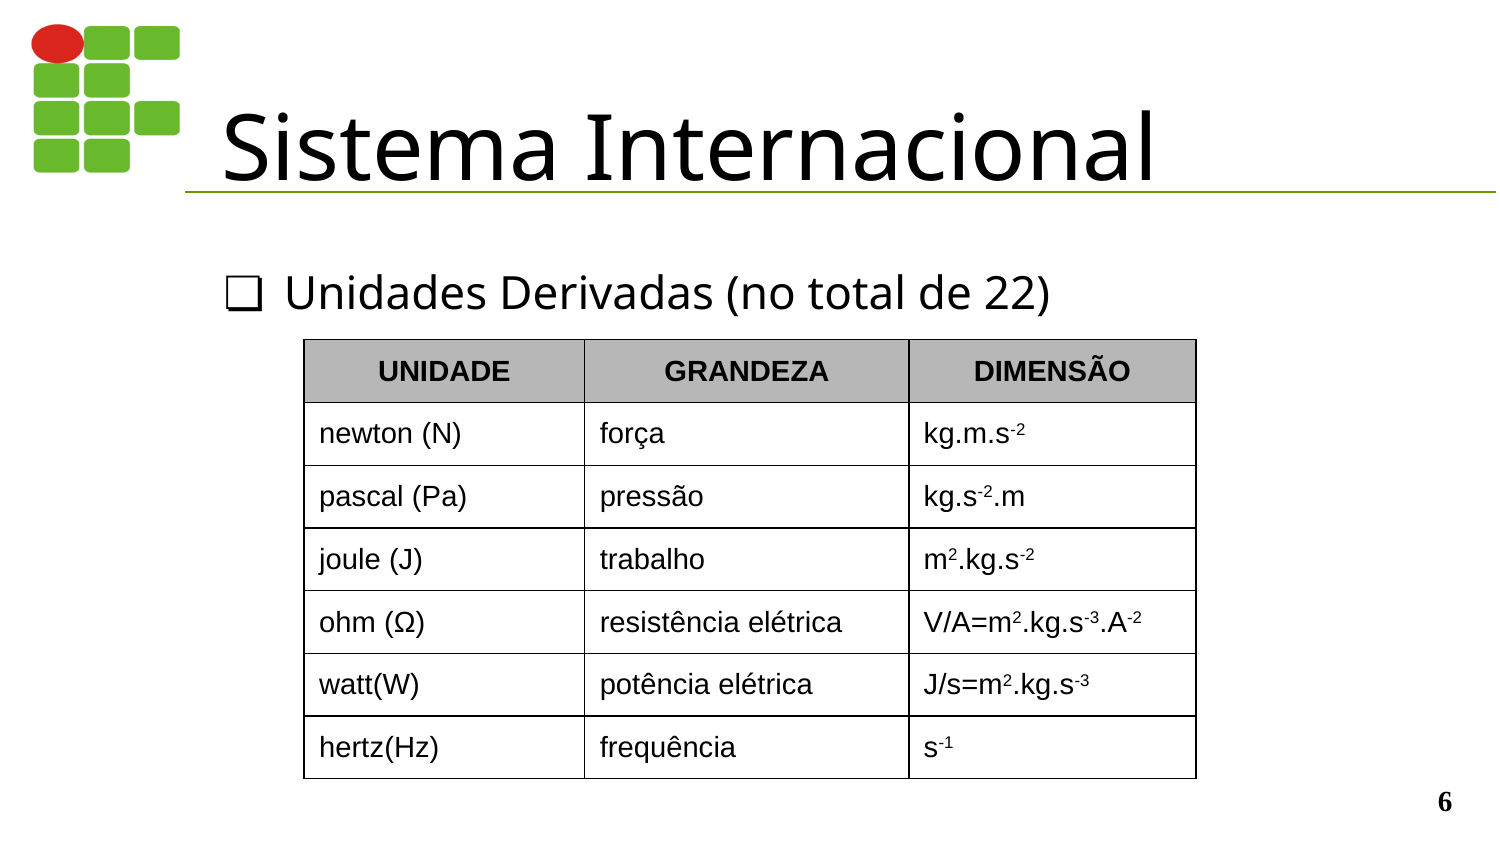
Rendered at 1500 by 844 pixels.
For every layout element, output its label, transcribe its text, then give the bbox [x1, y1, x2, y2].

table_cell J/s=m2.kg.s-3 [910, 654, 1195, 715]
table_cell pressão [585, 466, 908, 527]
list Unidades Derivadas (no total de 22) [193, 248, 1469, 328]
table_cell watt(W) [305, 654, 584, 715]
table_cell força [585, 403, 908, 465]
table_cell hertz(Hz) [305, 717, 584, 778]
table_cell trabalho [585, 529, 908, 590]
table_cell pascal (Pa) [305, 466, 584, 527]
table_cell newton (N) [305, 403, 584, 465]
table_header UNIDADE [305, 340, 584, 402]
table_cell frequência [585, 717, 908, 778]
table_cell kg.s-2.m [910, 466, 1195, 527]
table_cell joule (J) [305, 529, 584, 590]
table_cell s-1 [910, 717, 1195, 778]
table_header DIMENSÃO [910, 340, 1195, 402]
title Sistema Internacional [206, 26, 1468, 207]
table_header GRANDEZA [585, 340, 908, 402]
table_cell ohm (Ω) [305, 591, 584, 653]
table_cell m2.kg.s-2 [910, 529, 1195, 590]
table_cell potência elétrica [585, 654, 908, 715]
picture [29, 23, 182, 174]
table_cell V/A=m2.kg.s-3.A-2 [910, 591, 1195, 653]
text_box ‹#› [1155, 768, 1468, 825]
table_cell kg.m.s-2 [910, 403, 1195, 465]
table_cell resistência elétrica [585, 591, 908, 653]
